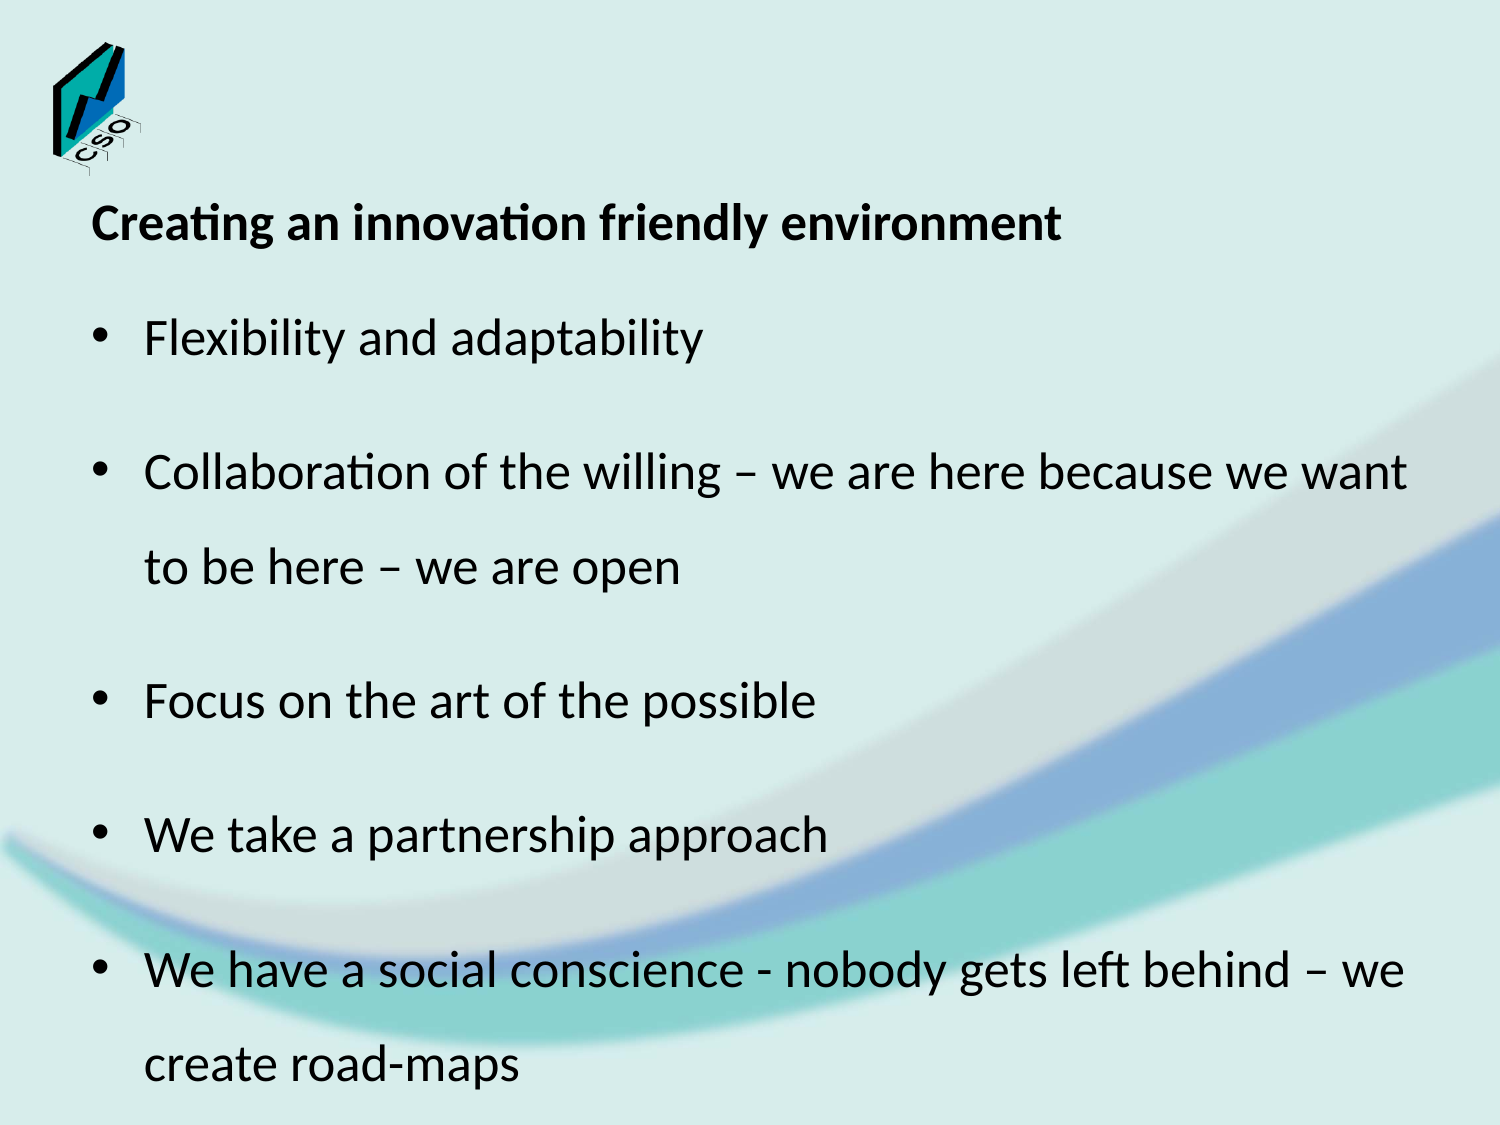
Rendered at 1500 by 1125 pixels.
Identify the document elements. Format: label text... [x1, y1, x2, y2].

list Creating an innovation friendly environment Flexibility and adaptability Collaboration of the willing – we are here because we want to be here – we are open Focus on the art of the possible We take a partnership approach We have a social conscience - nobody gets left behind – we create road-maps [76, 149, 1427, 1106]
picture [0, 0, 1500, 1125]
title [76, 113, 1427, 149]
